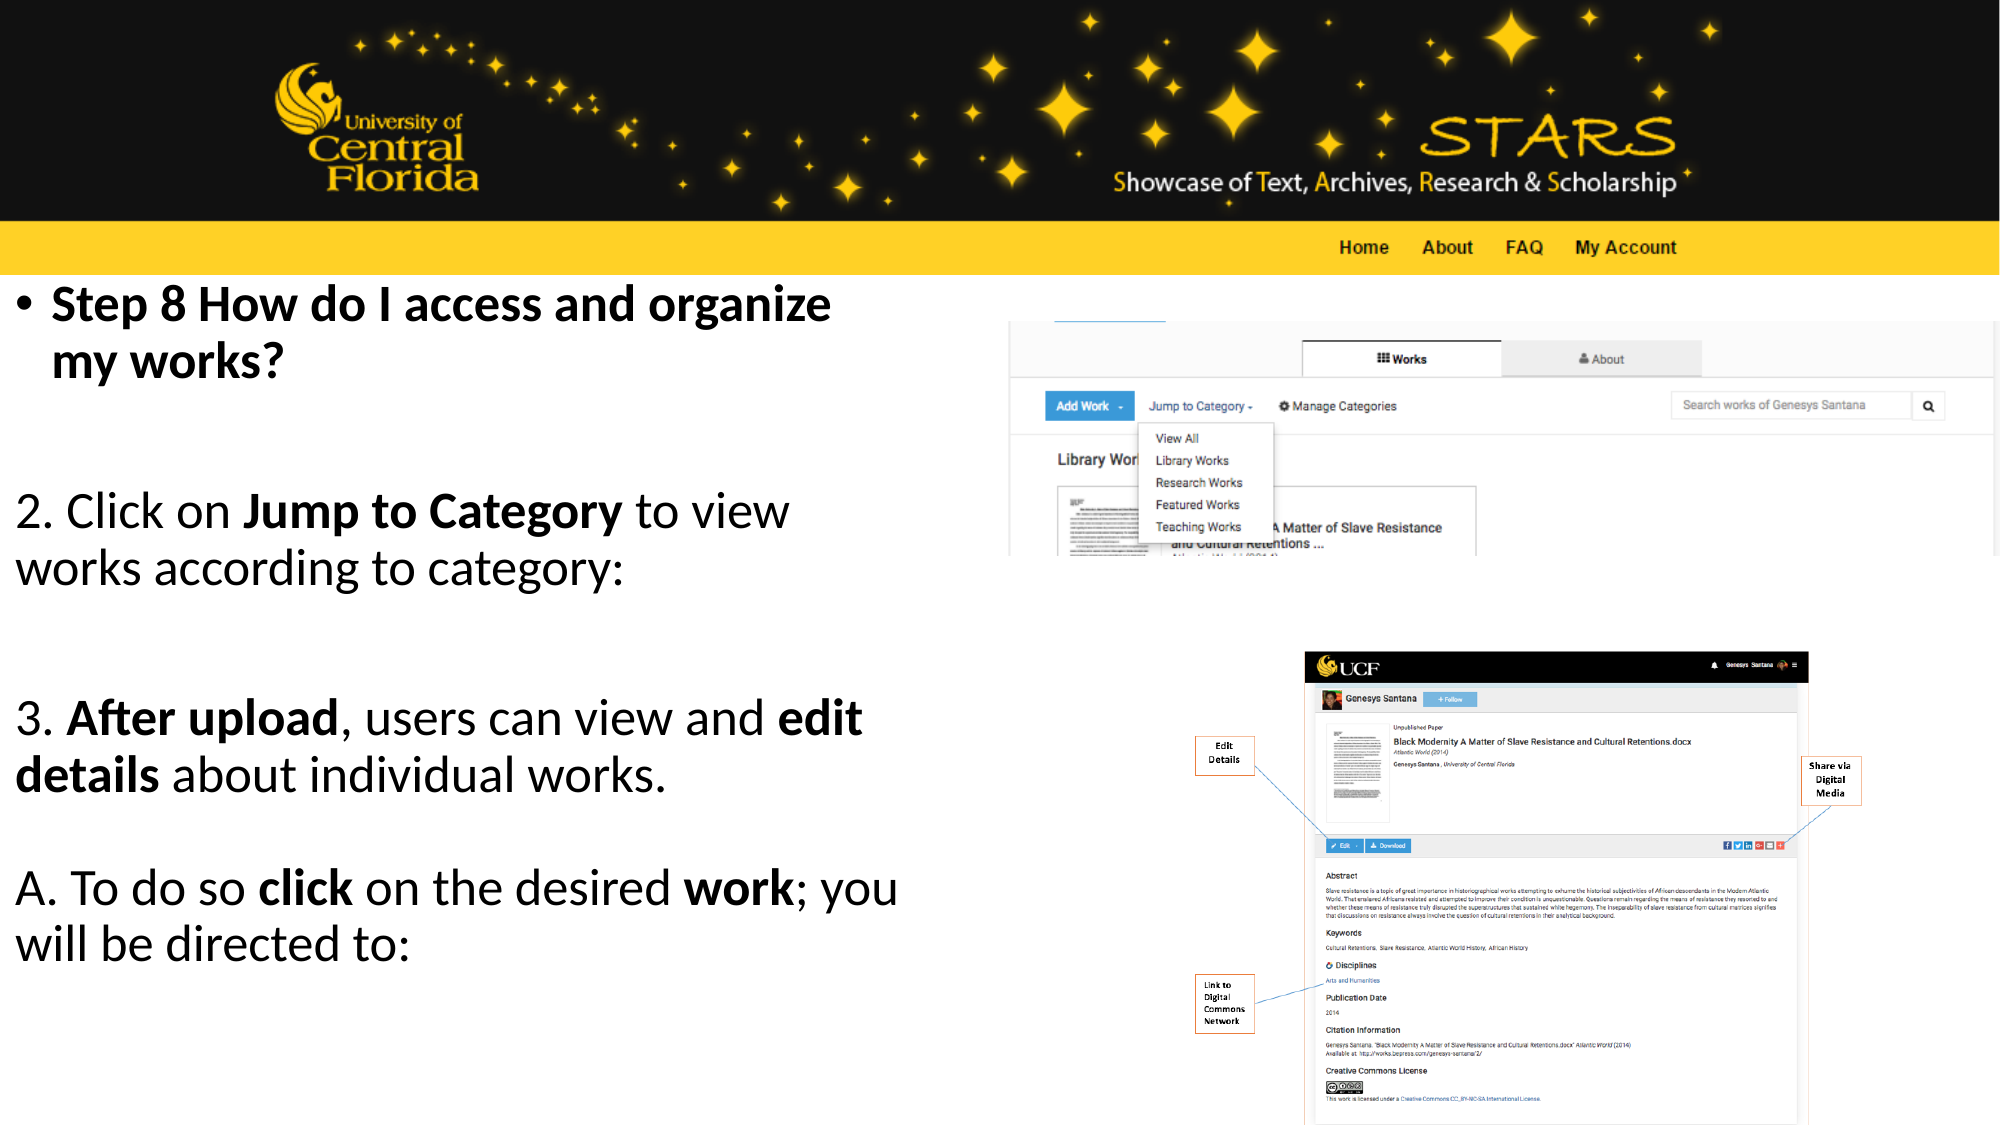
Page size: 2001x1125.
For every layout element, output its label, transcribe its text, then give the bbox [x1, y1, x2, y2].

picture [1008, 321, 2000, 556]
picture [0, 0, 2000, 275]
list Step 8 How do I access and organize my works? 2. Click on Jump to Category to view works according to category: 3. After upload, users can view and edit details about individual works. A. To do so click on the desired work; you will be directed to: [0, 275, 916, 983]
picture [1193, 639, 1862, 1125]
